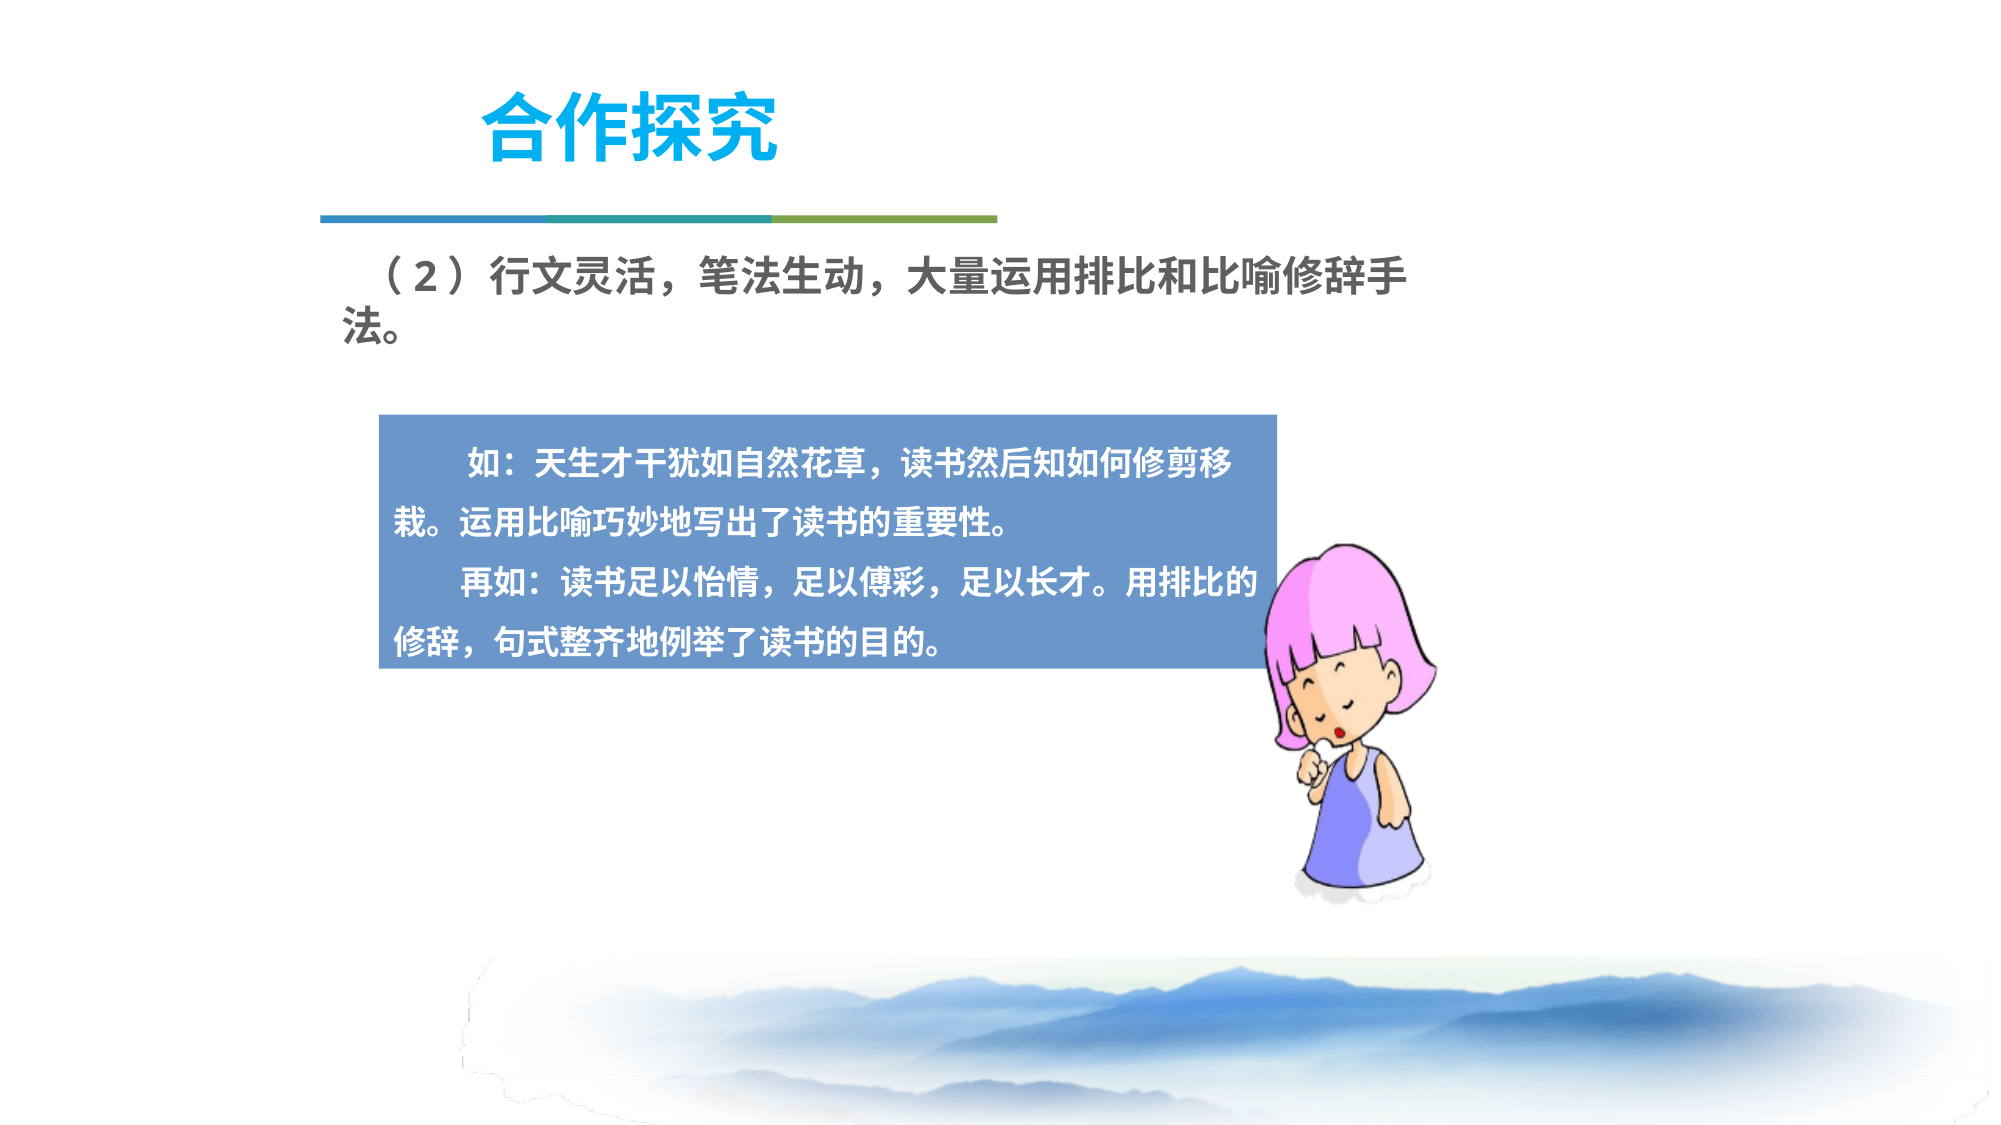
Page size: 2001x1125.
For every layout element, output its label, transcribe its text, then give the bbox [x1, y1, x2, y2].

text_box （2）行文灵活，笔法生动，大量运用排比和比喻修辞手法。 [326, 267, 1486, 333]
text_box 如：天生才干犹如自然花草，读书然后知如何修剪移栽。运用比喻巧妙地写出了读书的重要性。 再如：读书足以怡情，足以傅彩，足以长才。用排比的修辞，句式整齐地例举了读书的目的。 [378, 414, 1278, 669]
picture [459, 957, 1991, 1125]
text_box [320, 215, 546, 224]
text_box [546, 215, 772, 224]
picture [1221, 542, 1471, 912]
text_box [772, 215, 998, 224]
text_box 合作探究 [465, 73, 859, 178]
